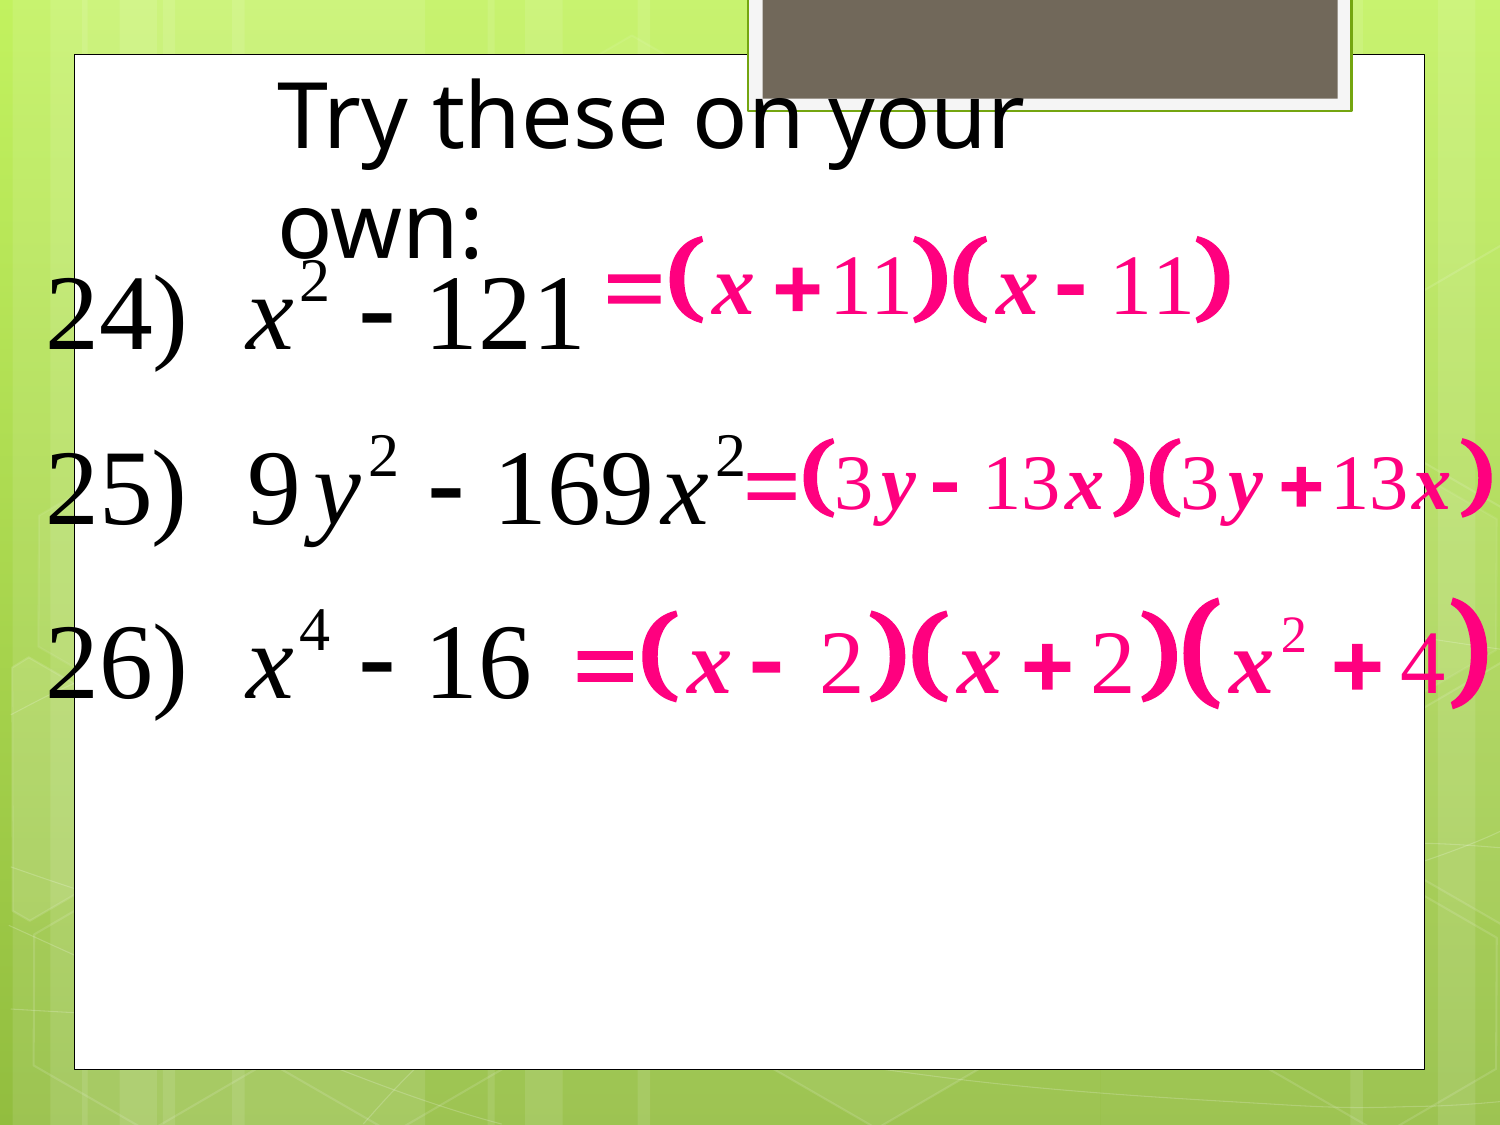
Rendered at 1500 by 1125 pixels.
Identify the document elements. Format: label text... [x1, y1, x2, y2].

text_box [587, 221, 1239, 358]
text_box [555, 587, 1500, 754]
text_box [28, 234, 774, 880]
text_box Try these on your own: [262, 49, 1238, 232]
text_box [728, 424, 1500, 550]
